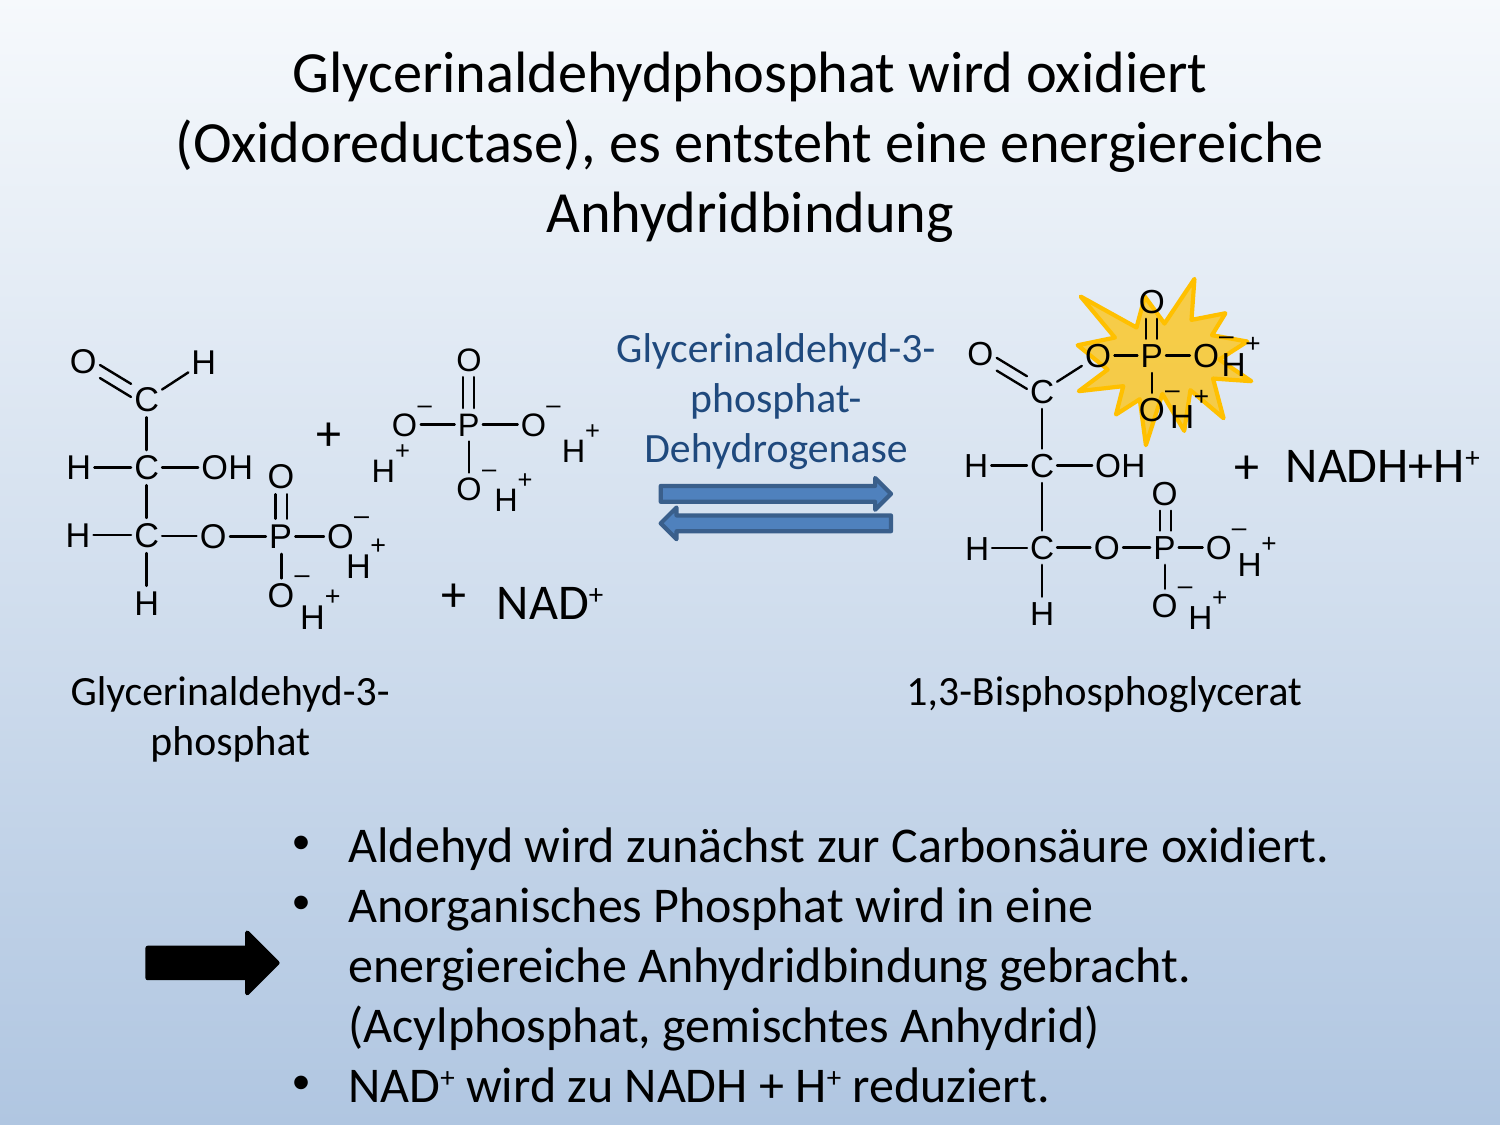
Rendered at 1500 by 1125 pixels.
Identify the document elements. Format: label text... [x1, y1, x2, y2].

text_box 1,3-Bisphosphoglycerat [844, 656, 1365, 721]
picture [962, 282, 1278, 638]
text_box NAD+ [468, 561, 632, 637]
text_box NADH+H+ [1282, 425, 1500, 500]
text_box + [1282, 426, 1291, 501]
picture [64, 341, 601, 638]
text_box + [411, 554, 498, 630]
text_box Aldehyd wird zunächst zur Carbonsäure oxidiert. Anorganisches Phosphat wird in eine energiereiche Anhydridbindung gebracht. (Acylphosphat, gemischtes Anhydrid) NAD+ wird zu NADH + H+ reduziert. [277, 805, 1372, 1120]
text_box Glycerinaldehyd-3-phosphat [29, 656, 432, 771]
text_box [600, 313, 951, 540]
title Glycerinaldehydphosphat wird oxidiert (Oxidoreductase), es entsteht eine energiereiche Anhydridbindung [75, 45, 1425, 233]
text_box [145, 930, 277, 996]
